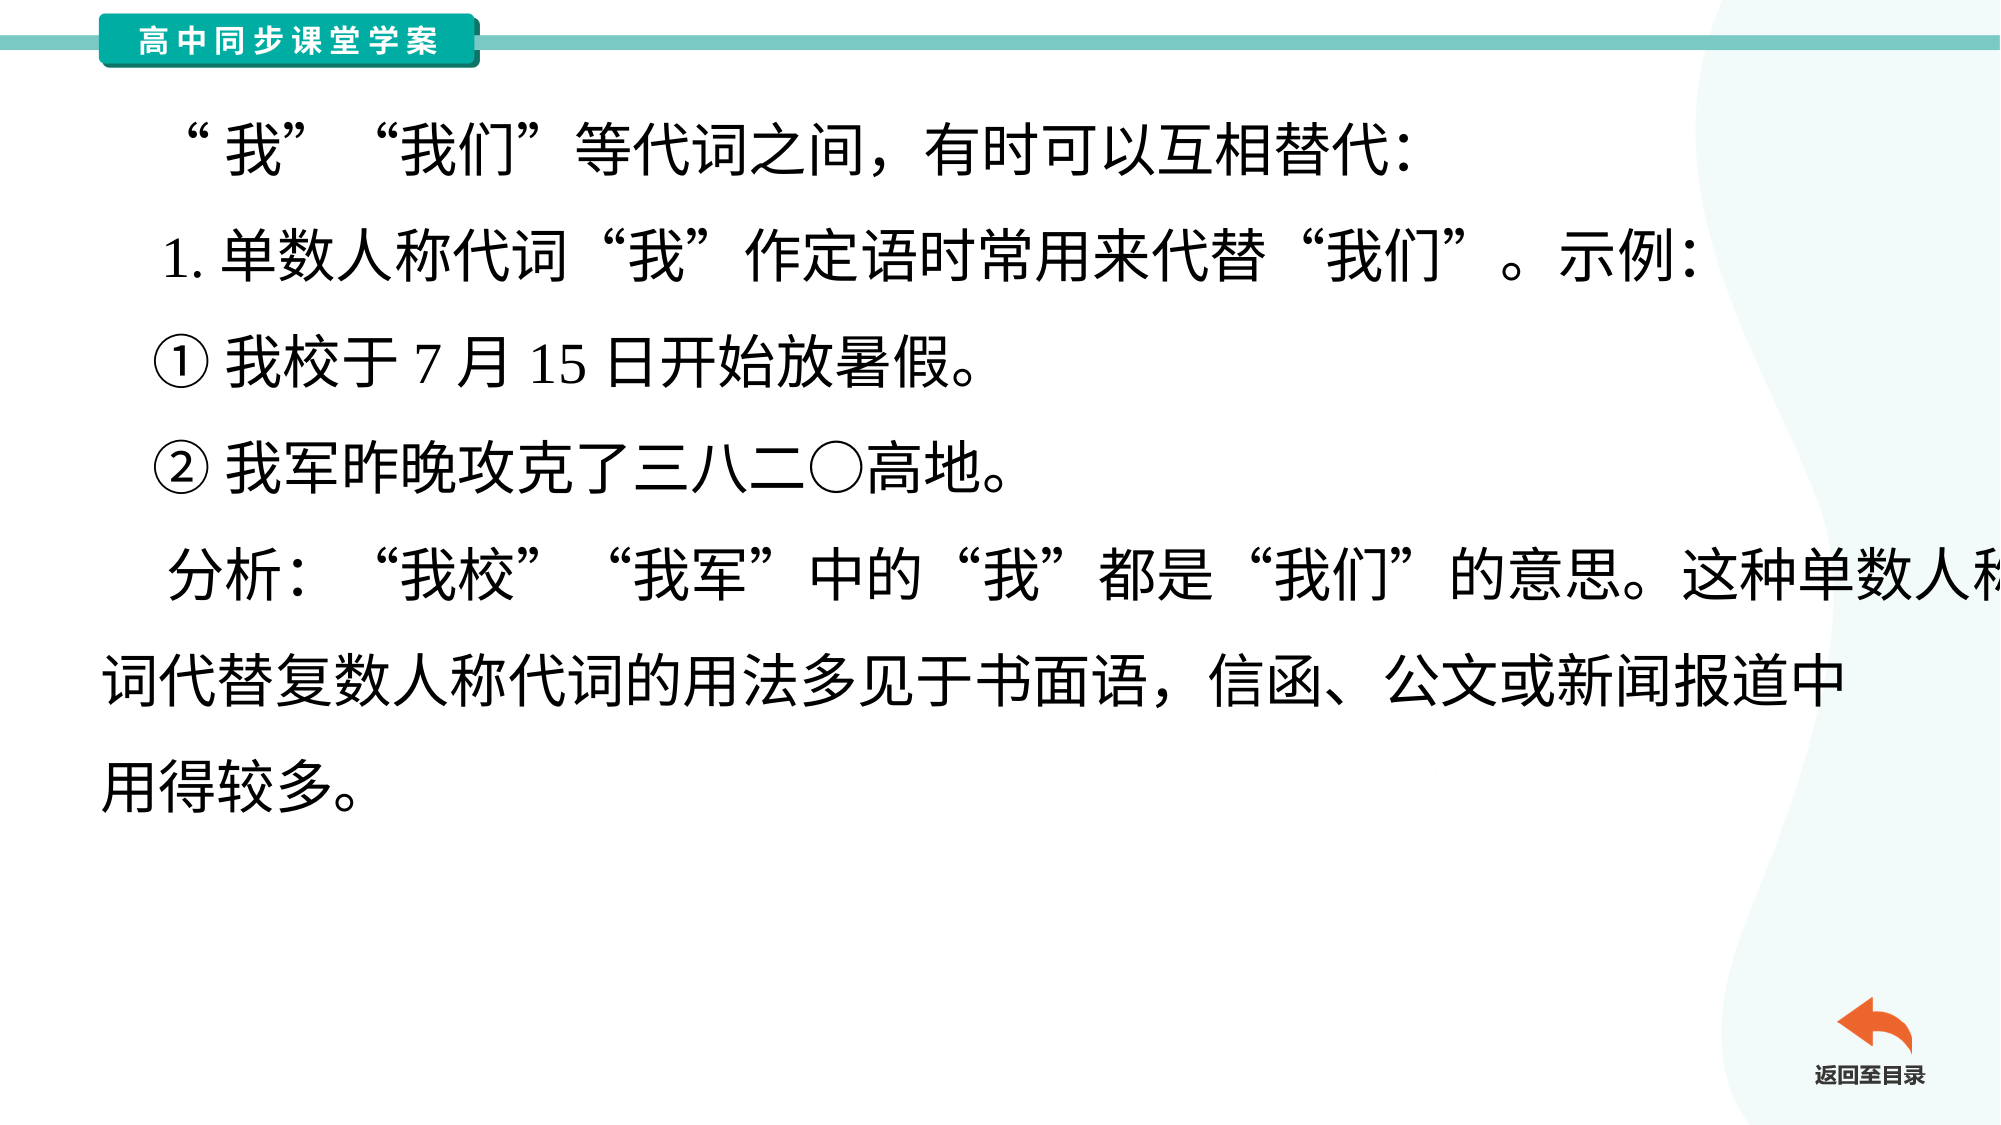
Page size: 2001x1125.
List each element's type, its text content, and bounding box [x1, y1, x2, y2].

text_box “我”“我们”等代词之间，有时可以互相替代： 1.单数人称代词“我”作定语时常用来代替“我们”。示例： ①我校于7月15日开始放暑假。 ②我军昨晚攻克了三八二○高地。 分析：“我校”“我军”中的“我”都是“我们”的意思。这种单数人称代 词代替复数人称代词的用法多见于书面语，信函、公文或新闻报道中 用得较多。 [100, 76, 1899, 821]
picture [0, 0, 2000, 1125]
